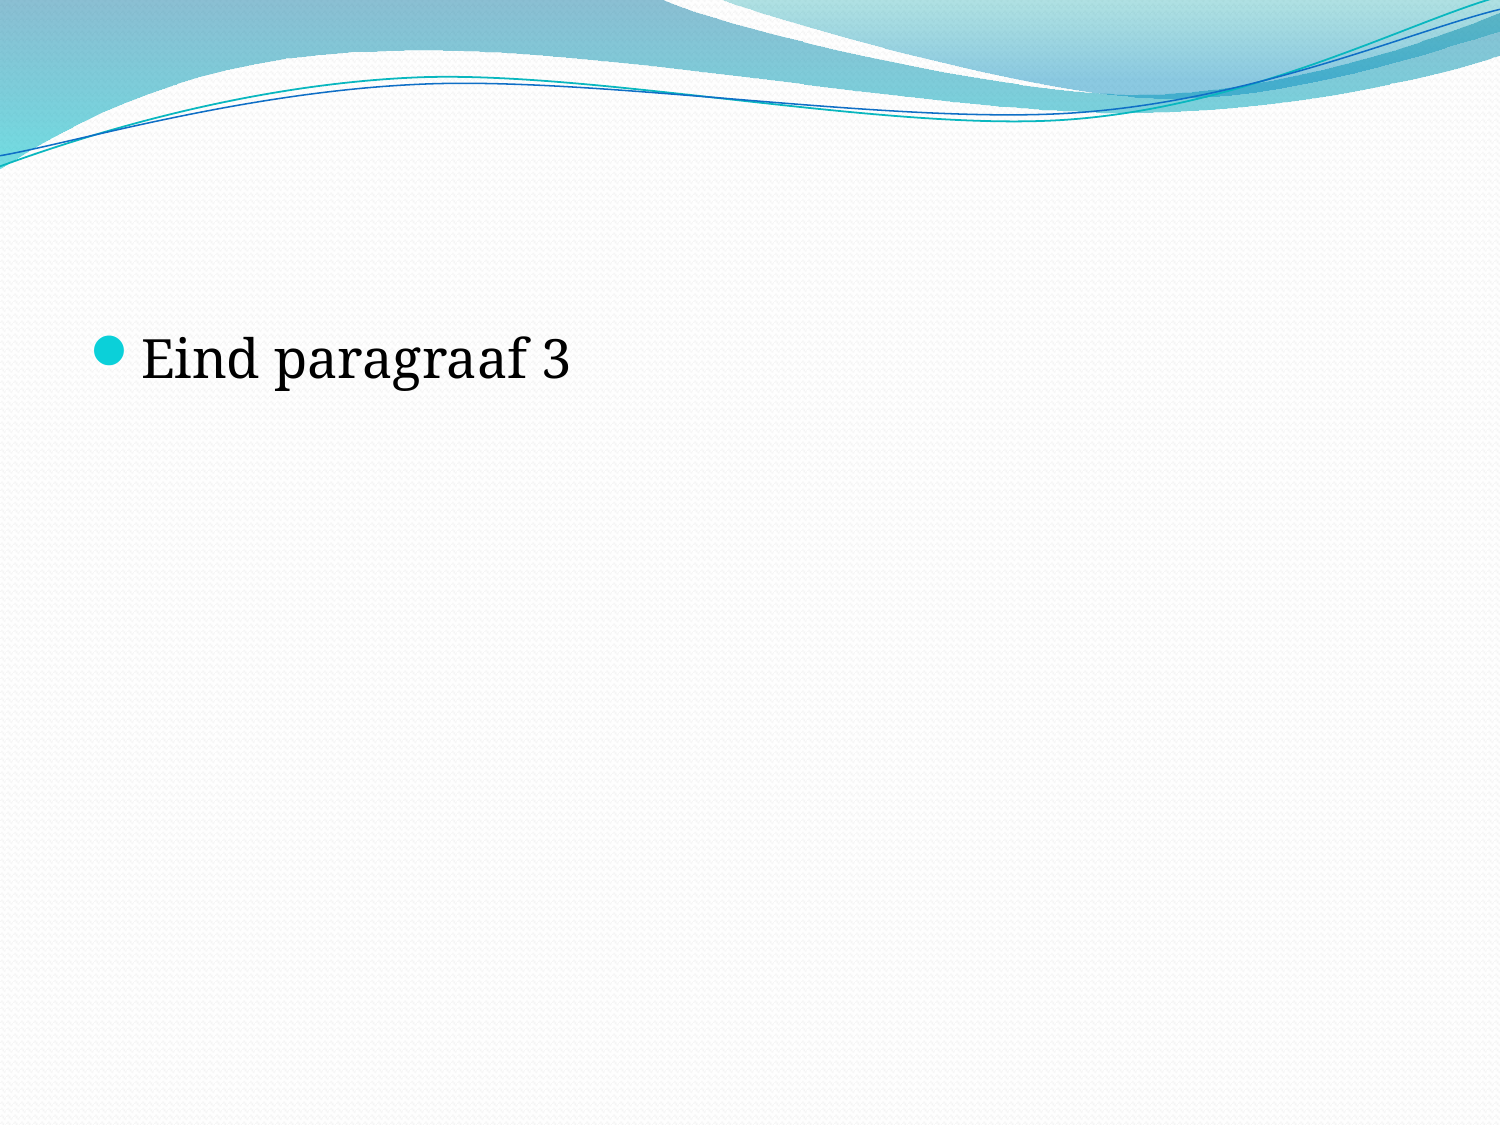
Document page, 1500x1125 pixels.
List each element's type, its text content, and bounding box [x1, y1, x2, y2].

list Eind paragraaf 3 [75, 317, 1425, 1038]
